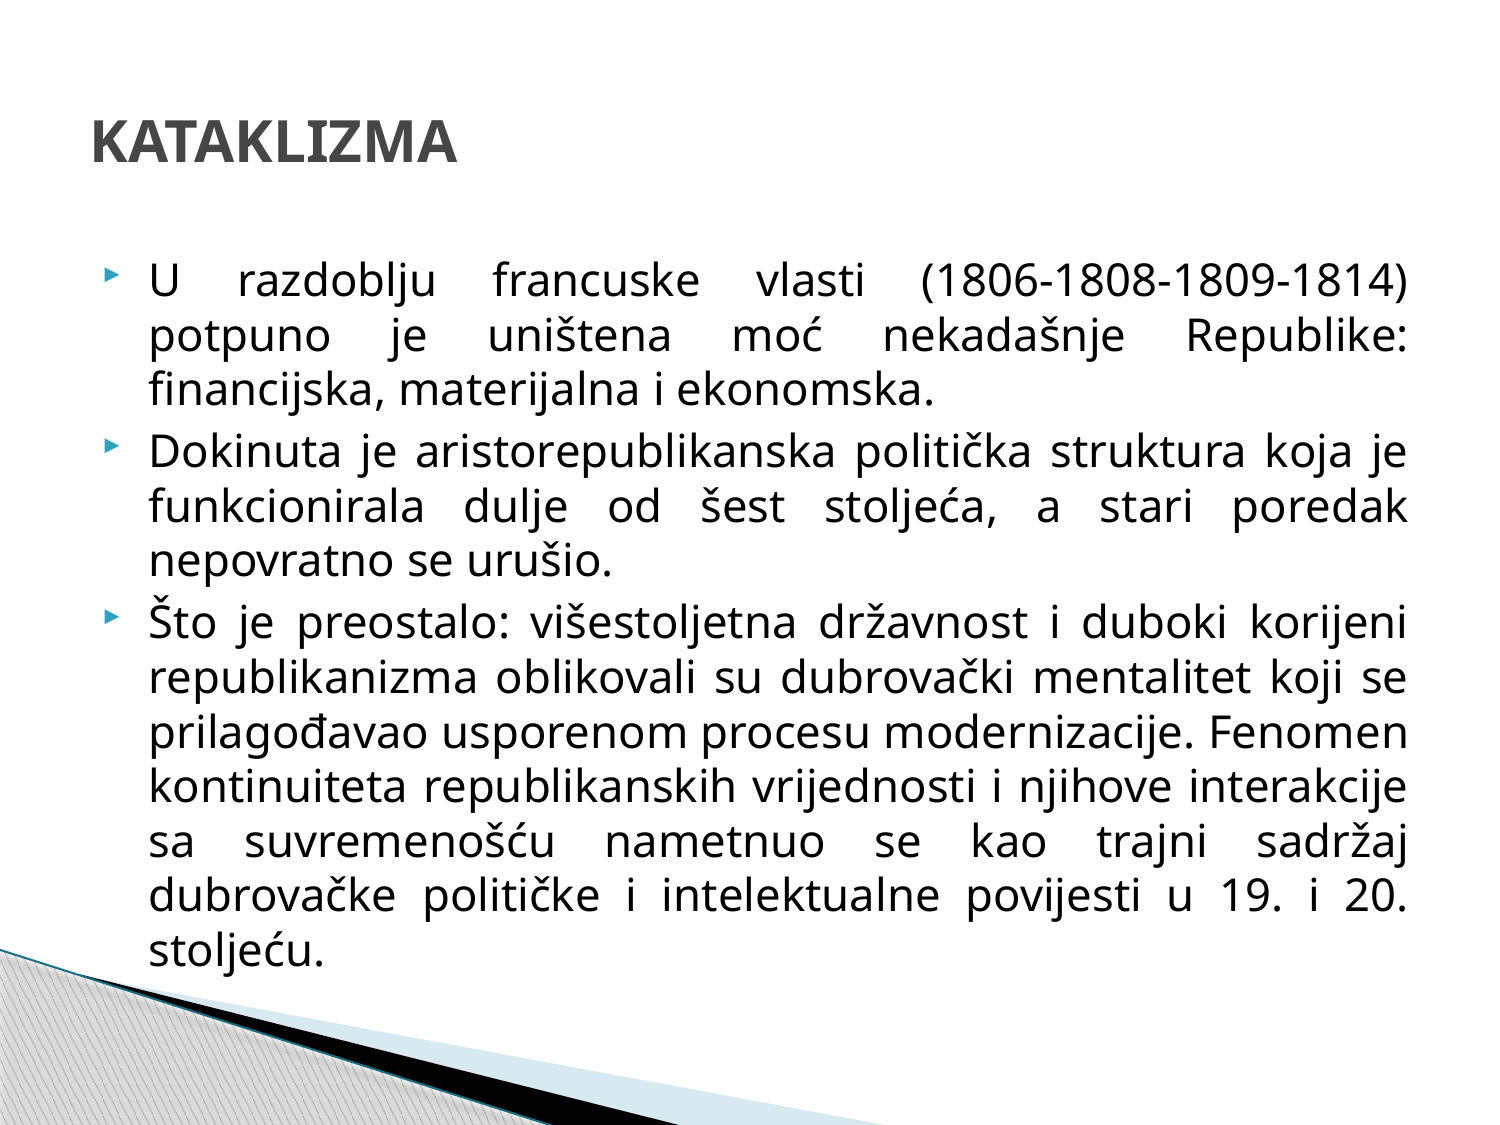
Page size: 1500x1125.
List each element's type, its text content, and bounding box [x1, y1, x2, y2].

list U razdoblju francuske vlasti (1806-1808-1809-1814) potpuno je uništena moć nekadašnje Republike: financijska, materijalna i ekonomska. Dokinuta je aristorepublikanska politička struktura koja je funkcionirala dulje od šest stoljeća, a stari poredak nepovratno se urušio. Što je preostalo: višestoljetna državnost i duboki korijeni republikanizma oblikovali su dubrovački mentalitet koji se prilagođavao usporenom procesu modernizacije. Fenomen kontinuiteta republikanskih vrijednosti i njihove interakcije sa suvremenošću nametnuo se kao trajni sadržaj dubrovačke političke i intelektualne povijesti u 19. i 20. stoljeću. [75, 243, 1425, 986]
title KATAKLIZMA [75, 45, 1425, 233]
